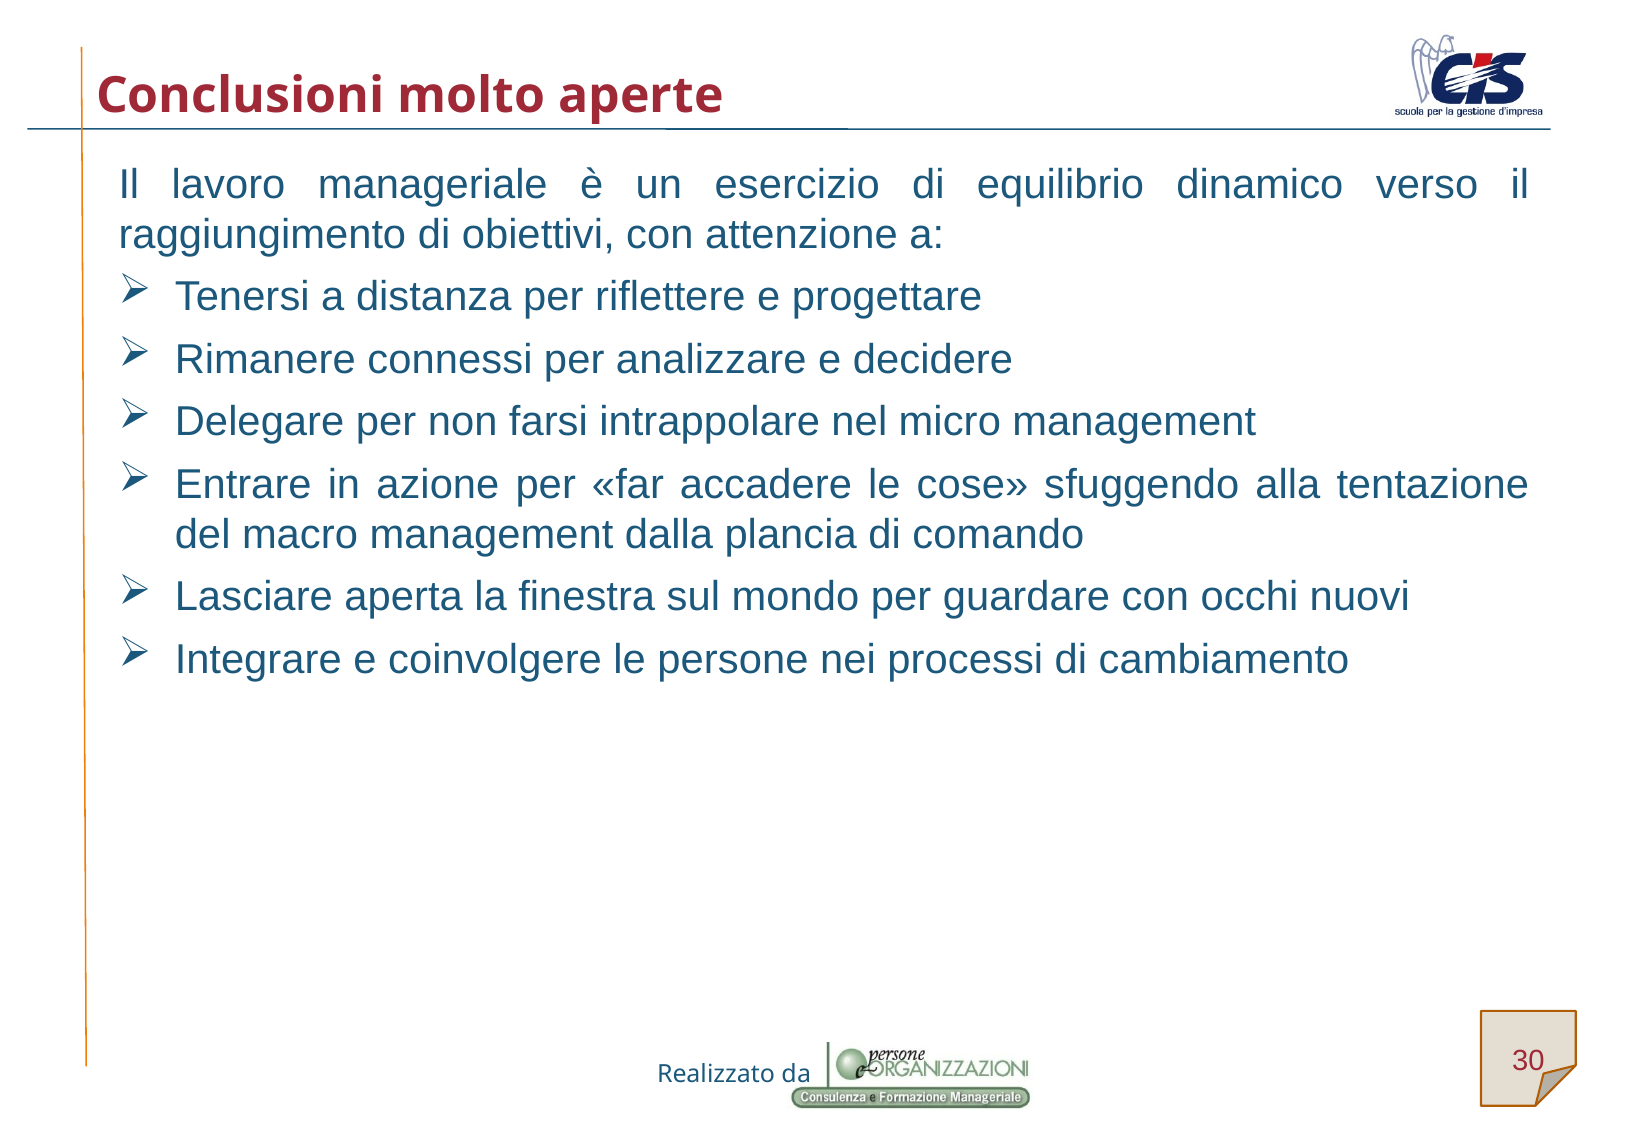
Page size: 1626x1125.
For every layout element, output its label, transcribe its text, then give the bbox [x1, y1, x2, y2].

text_box Il lavoro manageriale è un esercizio di equilibrio dinamico verso il raggiungimento di obiettivi, con attenzione a: Tenersi a distanza per riflettere e progettare Rimanere connessi per analizzare e decidere Delegare per non farsi intrappolare nel micro management Entrare in azione per «far accadere le cose» sfuggendo alla tentazione del macro management dalla plancia di comando Lasciare aperta la finestra sul mondo per guardare con occhi nuovi Integrare e coinvolgere le persone nei processi di cambiamento [103, 149, 1545, 690]
slide_number 30 [1486, 1028, 1571, 1089]
picture [787, 1042, 1036, 1117]
picture [1390, 30, 1545, 121]
title Conclusioni molto aperte [81, 33, 1544, 153]
picture [787, 1070, 792, 1080]
